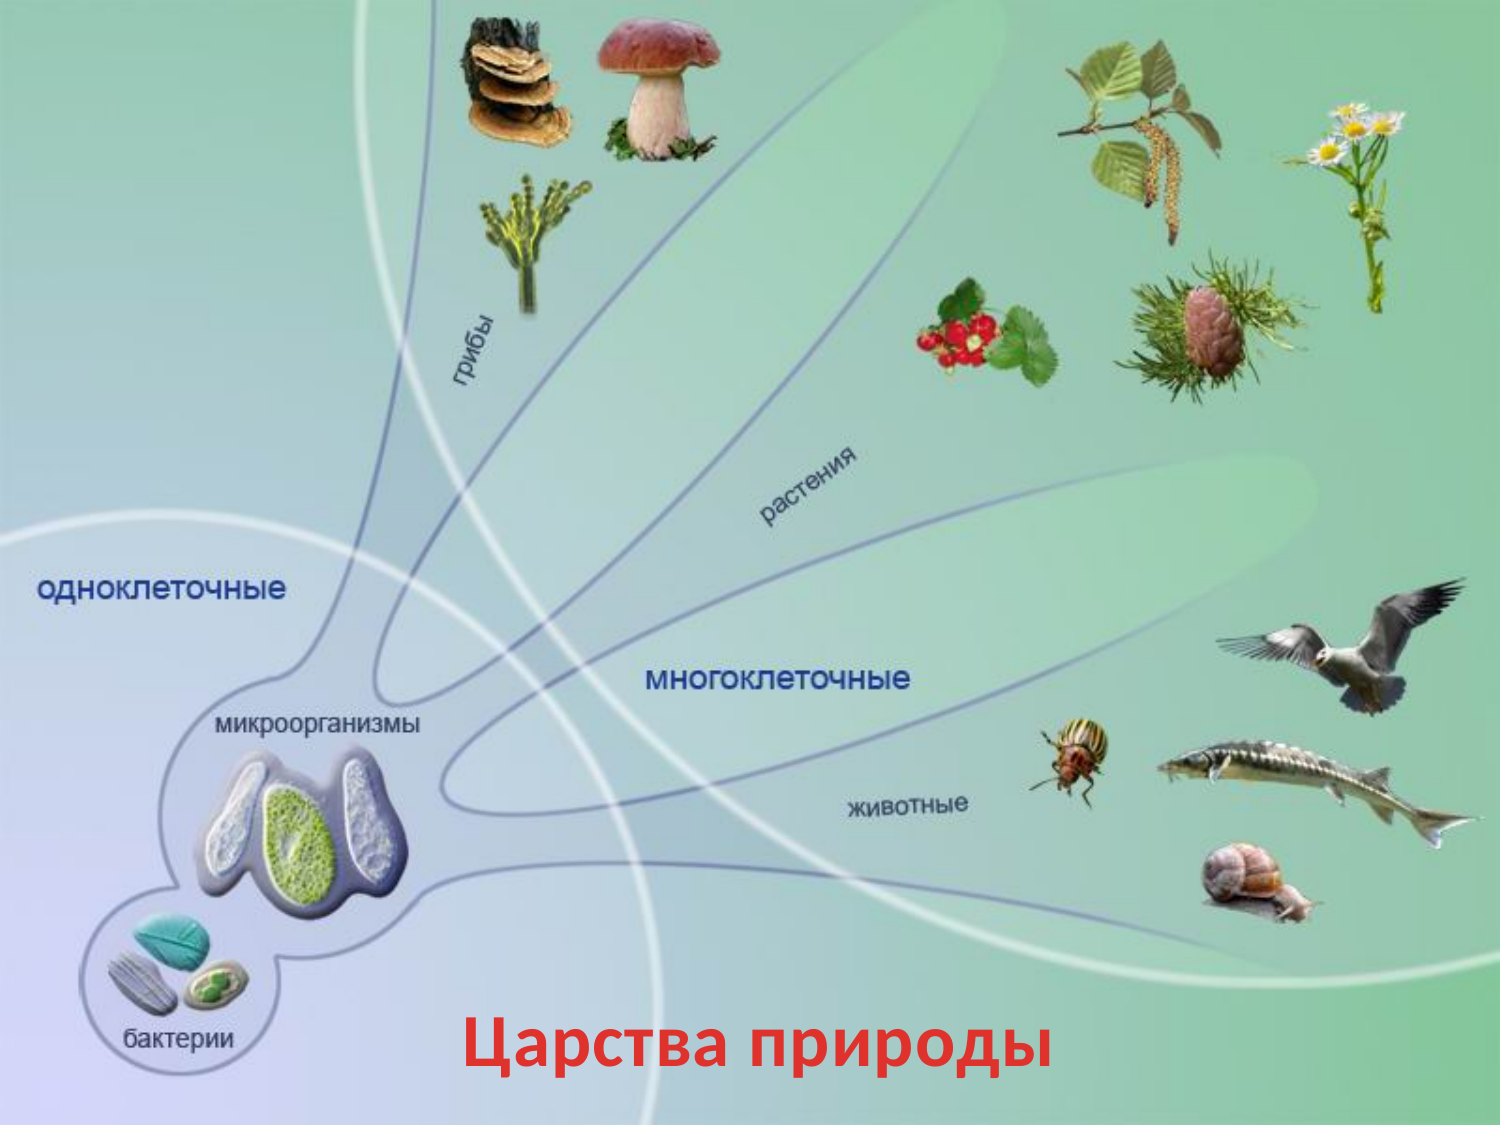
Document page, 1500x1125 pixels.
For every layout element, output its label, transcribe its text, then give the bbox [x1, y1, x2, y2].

text_box Царства природы [447, 984, 1071, 1090]
picture [0, 0, 1500, 1125]
